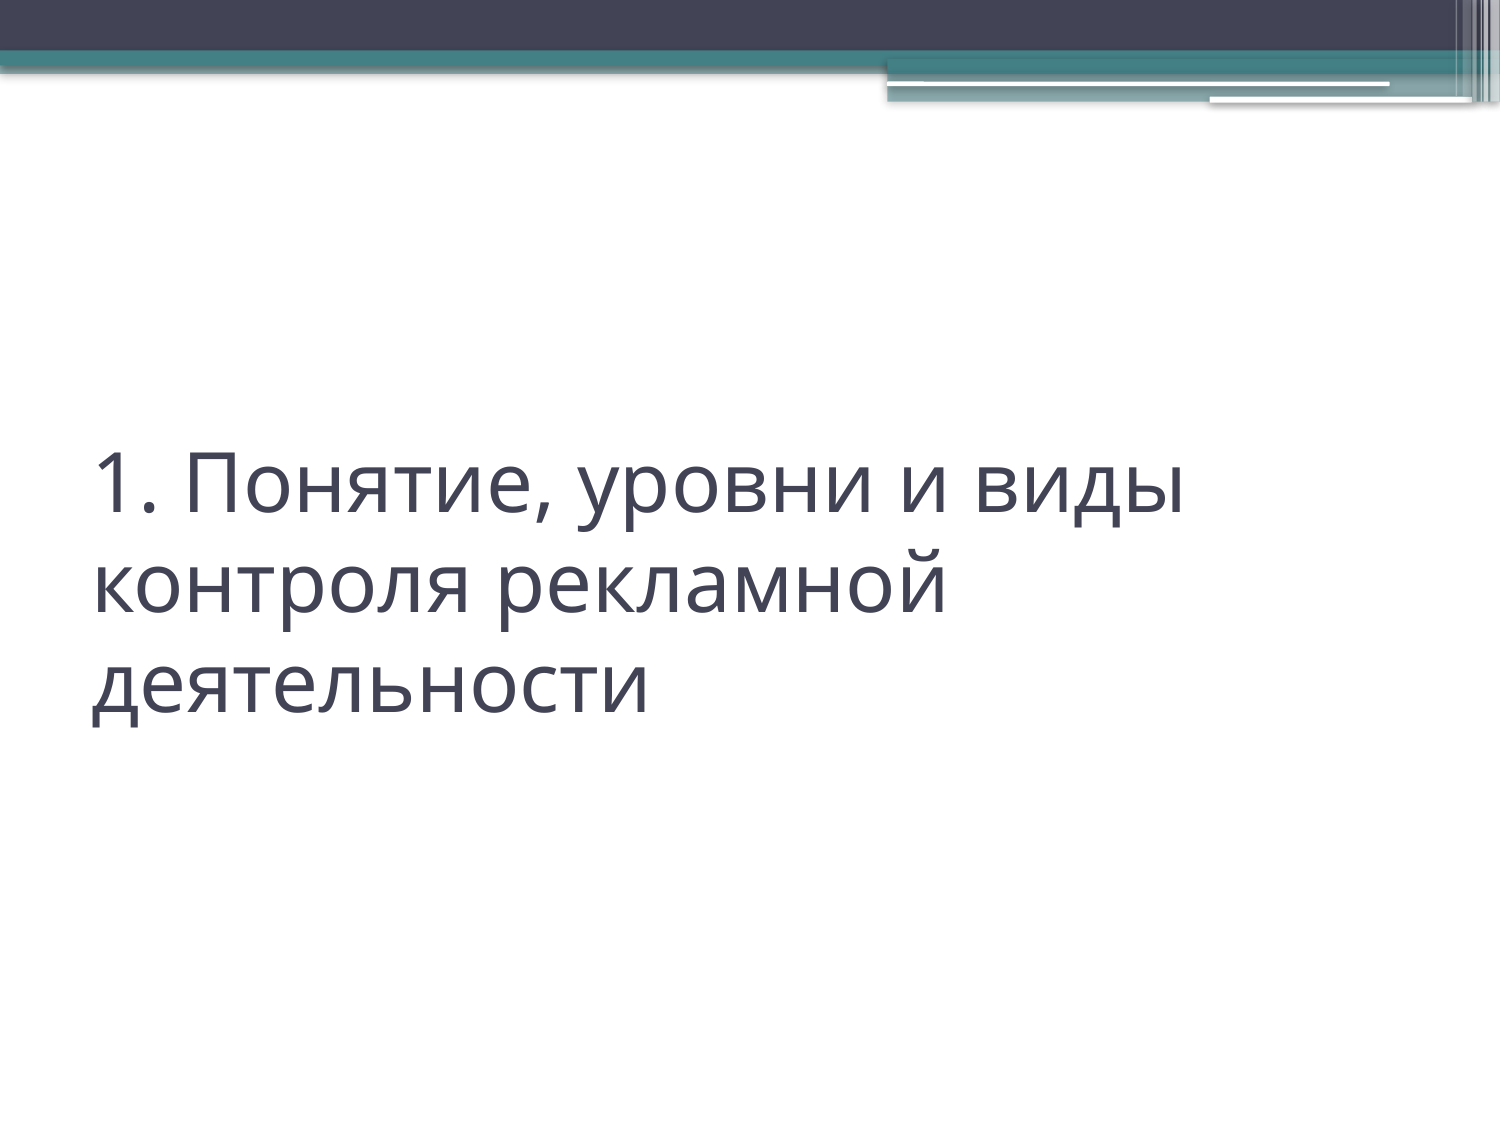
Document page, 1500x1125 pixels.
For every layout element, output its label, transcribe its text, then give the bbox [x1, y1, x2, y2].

title 1. Понятие, уровни и виды контроля рекламной деятельности [76, 208, 1427, 950]
